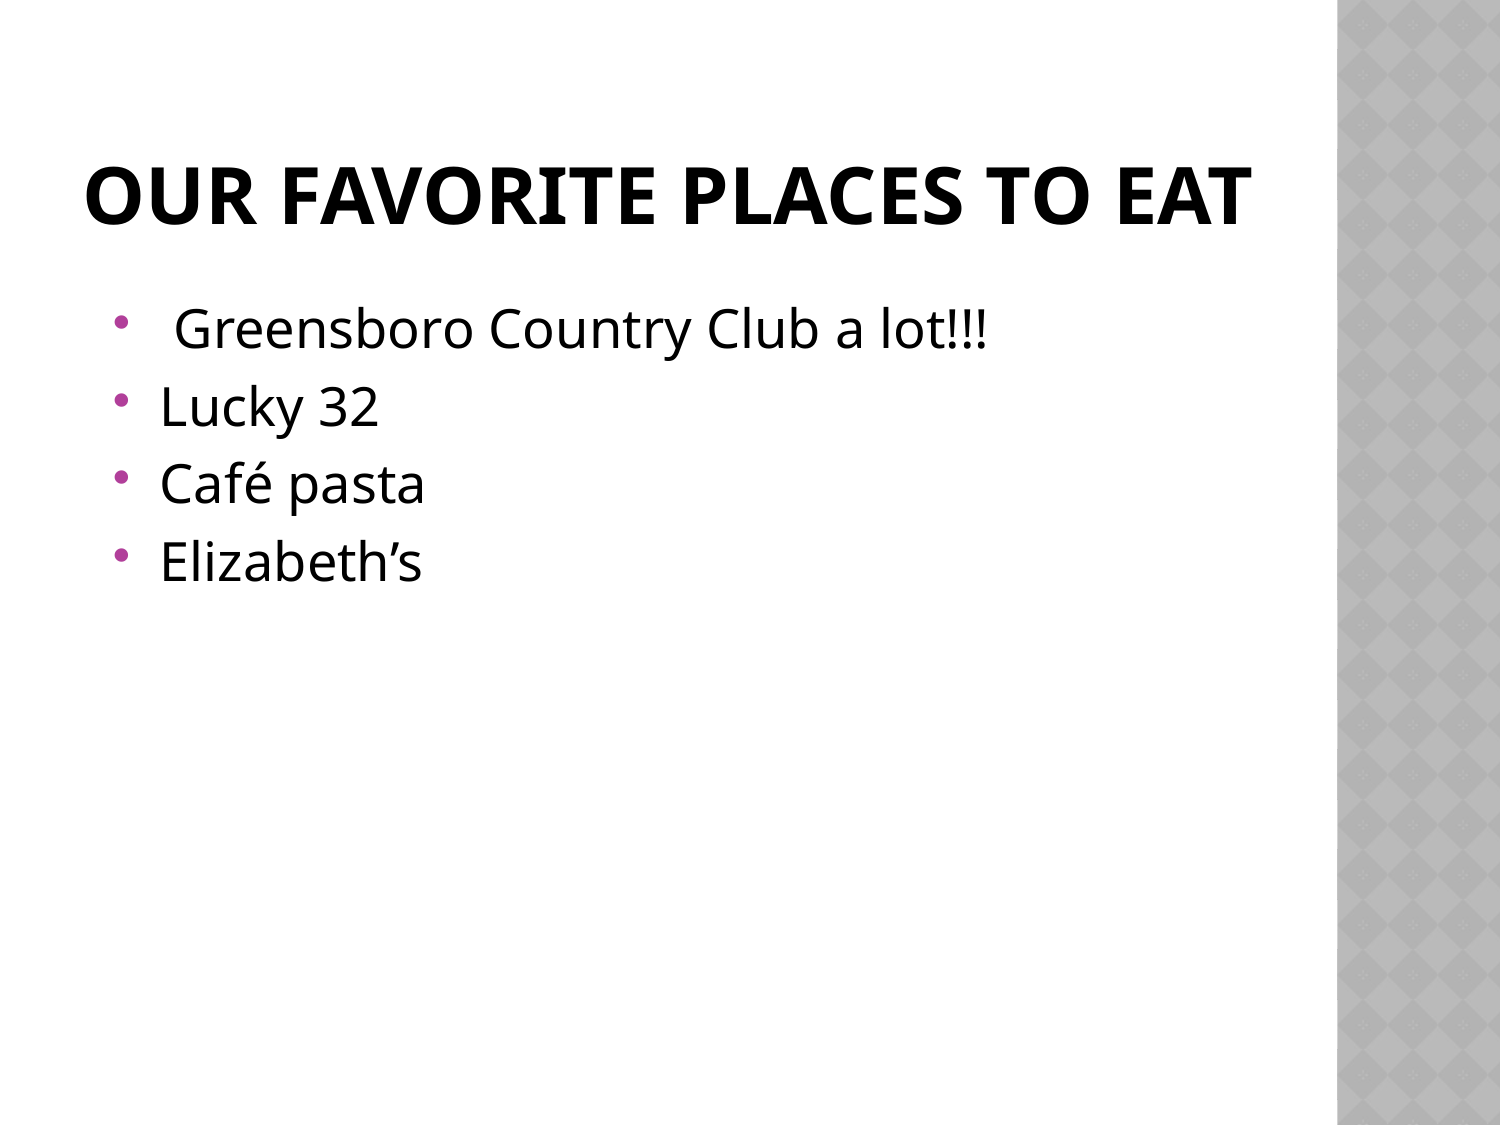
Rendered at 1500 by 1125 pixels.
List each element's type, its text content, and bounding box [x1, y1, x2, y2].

title Our Favorite places to eat [75, 52, 1263, 240]
list Greensboro Country Club a lot!!! Lucky 32 Café pasta Elizabeth’s [99, 287, 1263, 1059]
